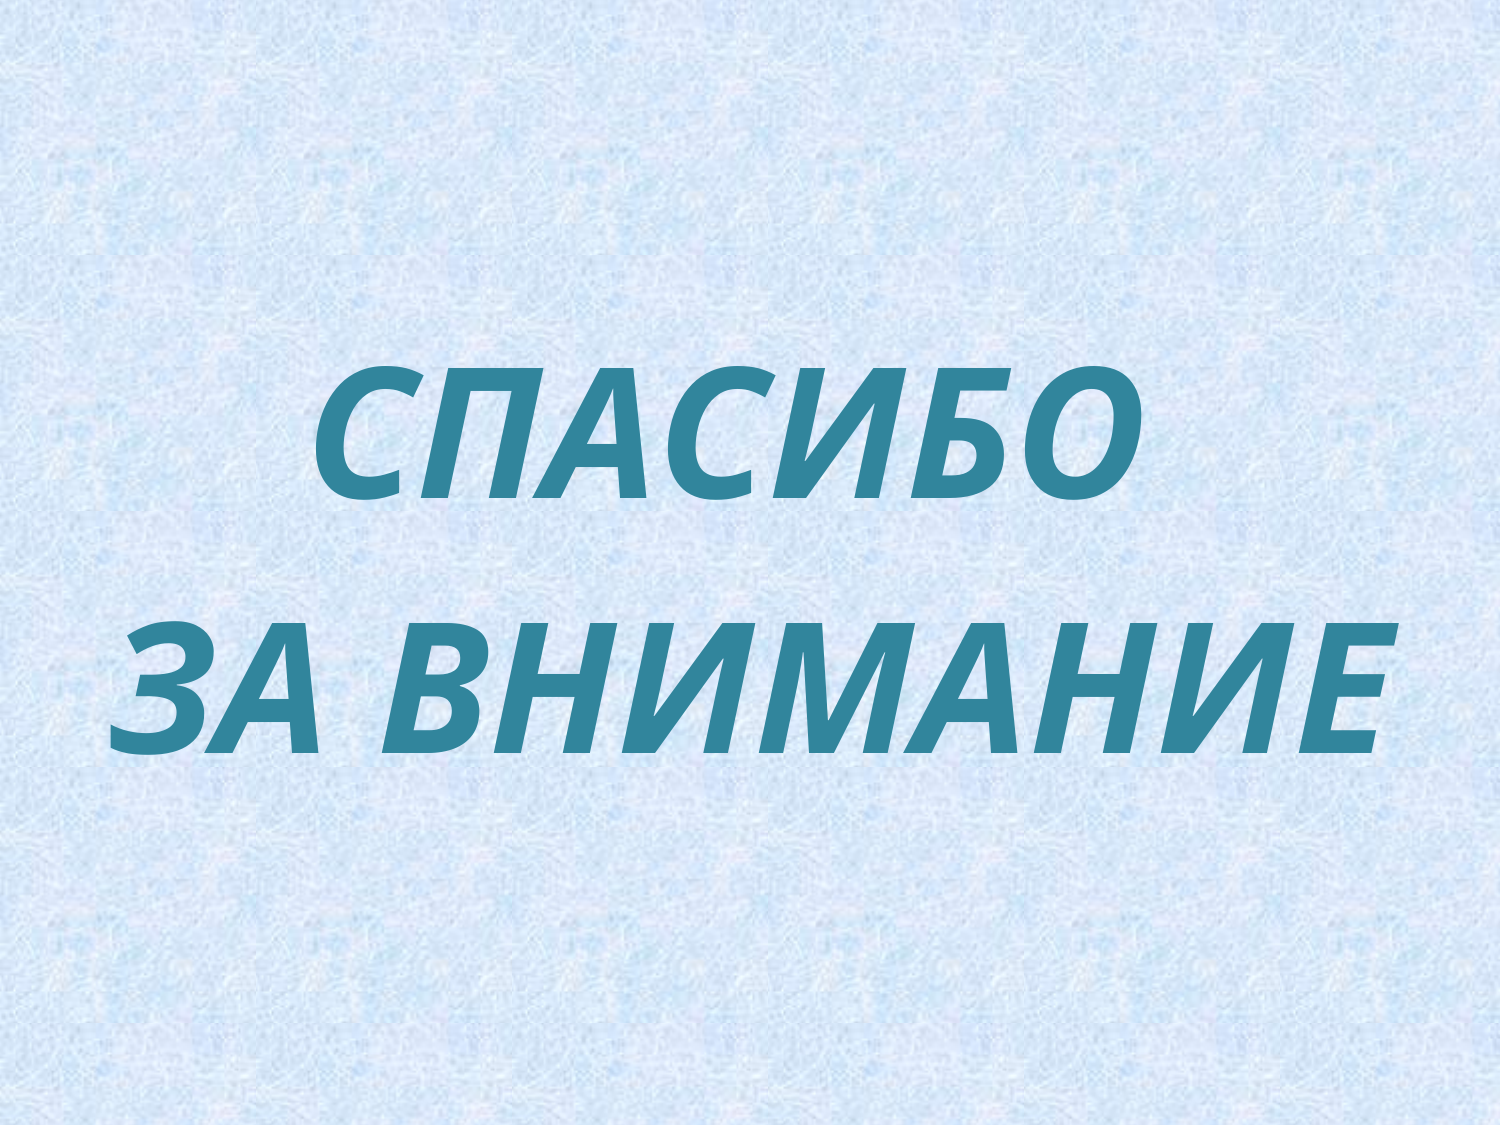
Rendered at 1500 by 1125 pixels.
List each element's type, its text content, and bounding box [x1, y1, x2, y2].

picture [0, 0, 1500, 1125]
list СПАСИБО ЗА ВНИМАНИЕ [74, 54, 1426, 1006]
